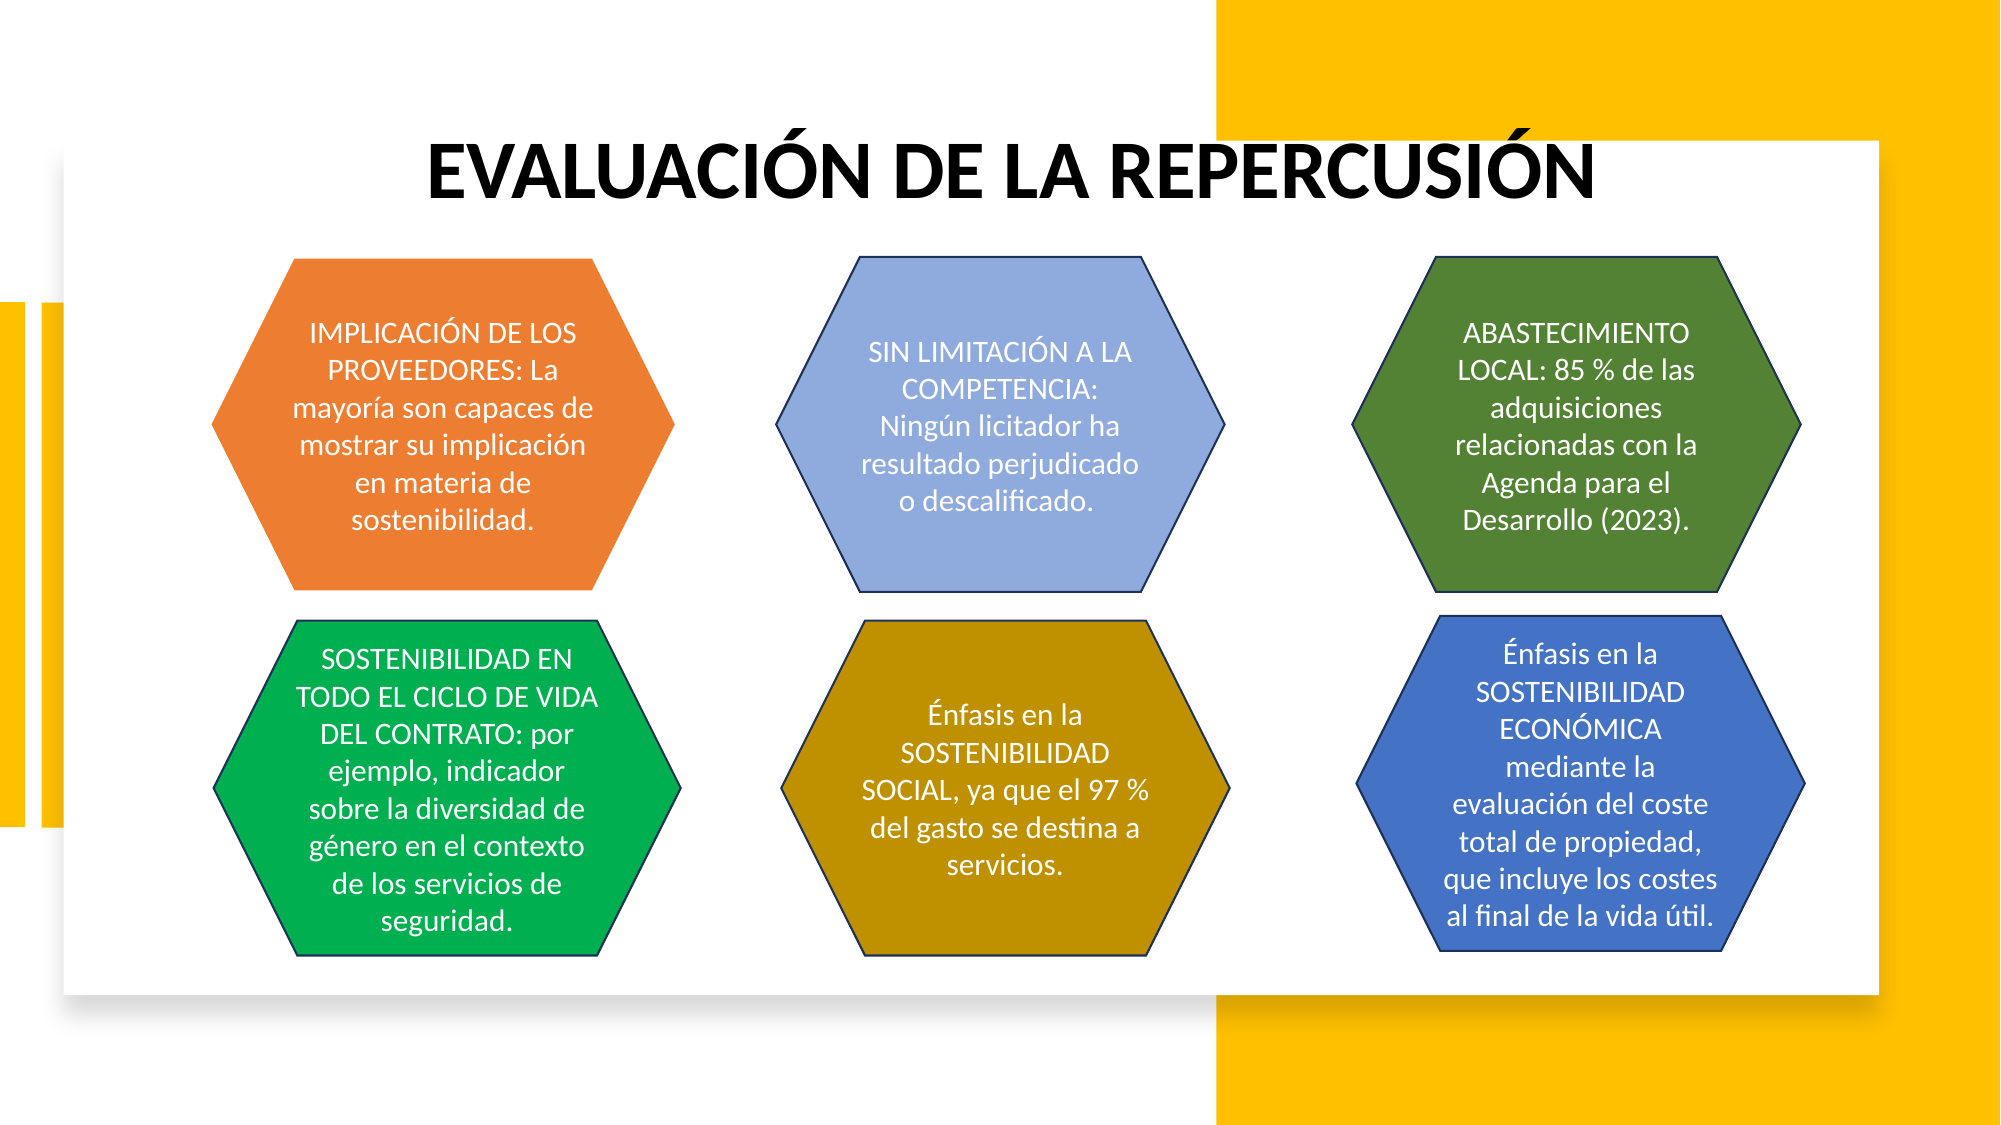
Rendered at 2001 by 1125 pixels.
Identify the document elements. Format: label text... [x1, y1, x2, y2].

text_box SIN LIMITACIÓN A LA COMPETENCIA: Ningún licitador ha resultado perjudicado o descalificado. [775, 278, 1226, 593]
text_box [0, 0, 1215, 1125]
text_box ABASTECIMIENTO LOCAL: 85 % de las adquisiciones relacionadas con la Agenda para el Desarrollo (2023). [1351, 278, 1802, 593]
text_box [63, 140, 1880, 996]
text_box SOSTENIBILIDAD EN TODO EL CICLO DE VIDA DEL CONTRATO: por ejemplo, indicador sobre la diversidad de género en el contexto de los servicios de seguridad. [212, 619, 682, 957]
text_box [1215, 0, 2000, 1125]
text_box IMPLICACIÓN DE LOS PROVEEDORES: La mayoría son capaces de mostrar su implicación en materia de sostenibilidad. [207, 278, 679, 594]
title EVALUACIÓN DE LA REPERCUSIÓN [137, 59, 1863, 278]
text_box Énfasis en la SOSTENIBILIDAD ECONÓMICA mediante la evaluación del coste total de propiedad, que incluye los costes al final de la vida útil. [1355, 614, 1807, 952]
text_box Énfasis en la SOSTENIBILIDAD SOCIAL, ya que el 97 % del gasto se destina a servicios. [780, 619, 1231, 957]
text_box [0, 301, 26, 828]
text_box [41, 302, 53, 829]
